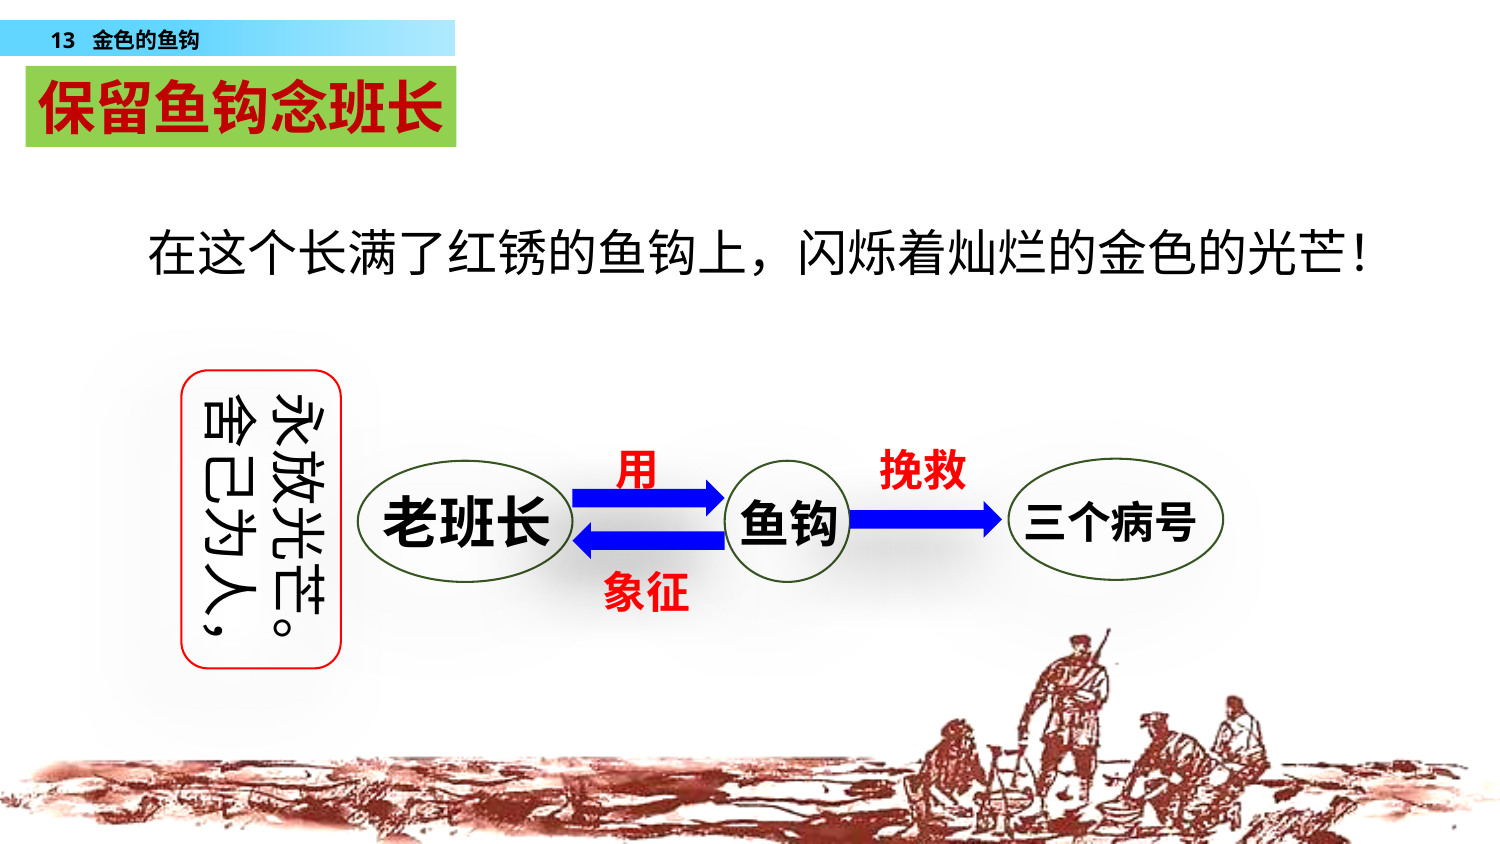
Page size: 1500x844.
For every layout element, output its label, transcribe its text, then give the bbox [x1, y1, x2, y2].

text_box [357, 460, 583, 582]
text_box 象征 [591, 559, 706, 623]
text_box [1008, 458, 1224, 580]
text_box [892, 499, 1004, 541]
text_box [174, 370, 341, 695]
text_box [724, 460, 892, 582]
text_box [583, 519, 724, 561]
text_box 用 [604, 435, 681, 500]
text_box [583, 477, 724, 519]
text_box 保留鱼钩念班长 [25, 65, 457, 147]
text_box 在这个长满了红锈的鱼钩上，闪烁着灿烂的金色的光芒！ [135, 197, 1380, 287]
text_box 挽救 [868, 436, 984, 501]
